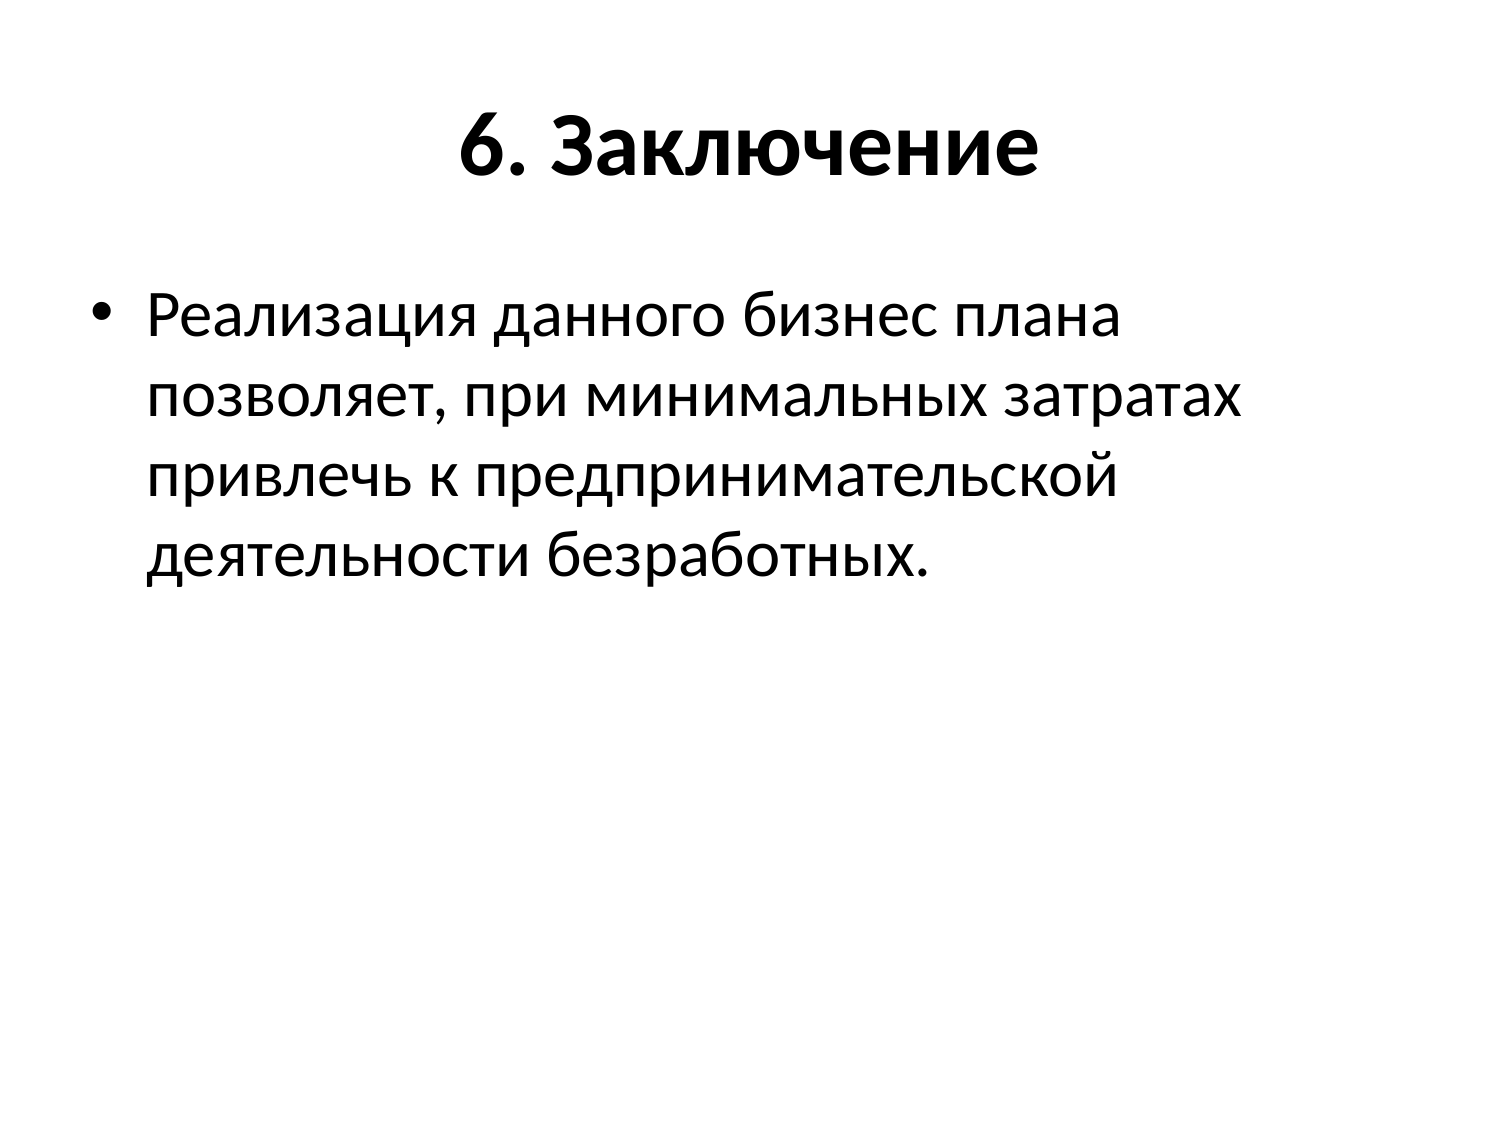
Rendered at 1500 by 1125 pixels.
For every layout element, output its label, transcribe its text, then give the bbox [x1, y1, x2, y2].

list Реализация данного бизнес плана позволяет, при минимальных затратах привлечь к предпринимательской деятельности безработных. [75, 262, 1425, 1005]
title 6. Заключение [75, 45, 1425, 233]
